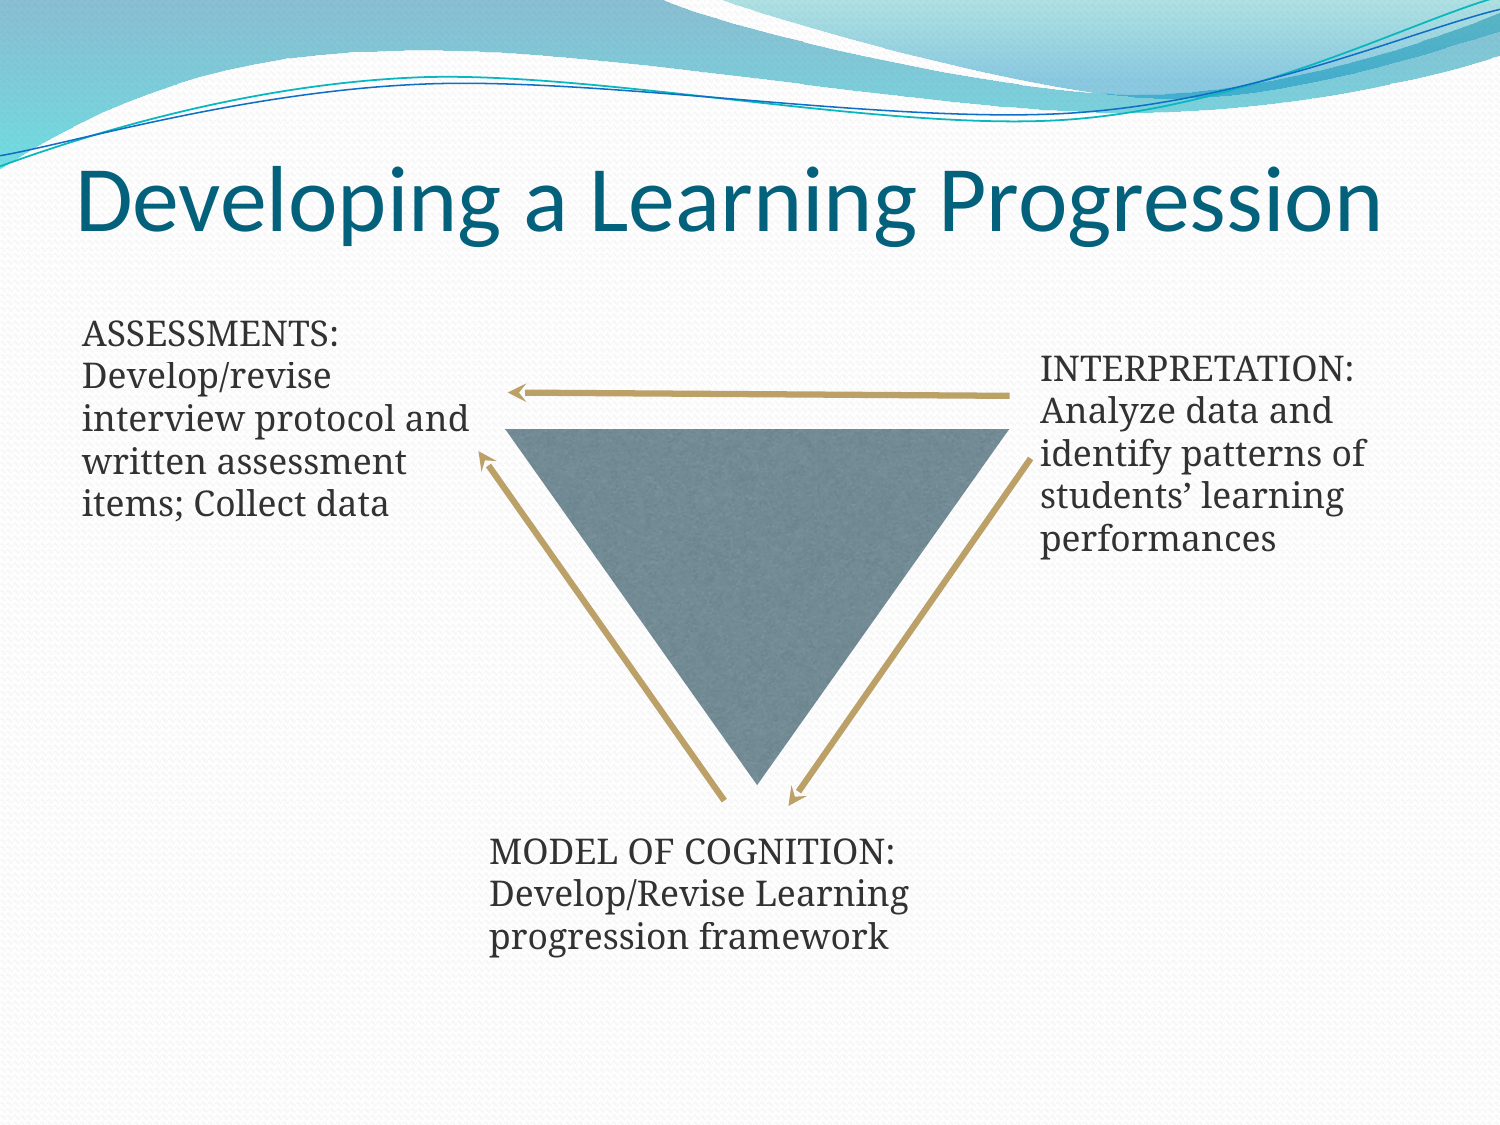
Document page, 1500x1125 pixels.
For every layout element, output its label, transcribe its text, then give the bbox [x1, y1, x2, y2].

text_box INTERPRETATION: Analyze data and identify patterns of students’ learning performances [1040, 361, 1402, 543]
title Developing a Learning Progression [75, 62, 1425, 250]
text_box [478, 392, 1031, 807]
text_box ASSESSMENTS: Develop/revise interview protocol and written assessment items; Collect data [81, 326, 497, 509]
text_box MODEL OF COGNITION: Develop/Revise Learning progression framework [489, 823, 1010, 963]
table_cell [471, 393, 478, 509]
